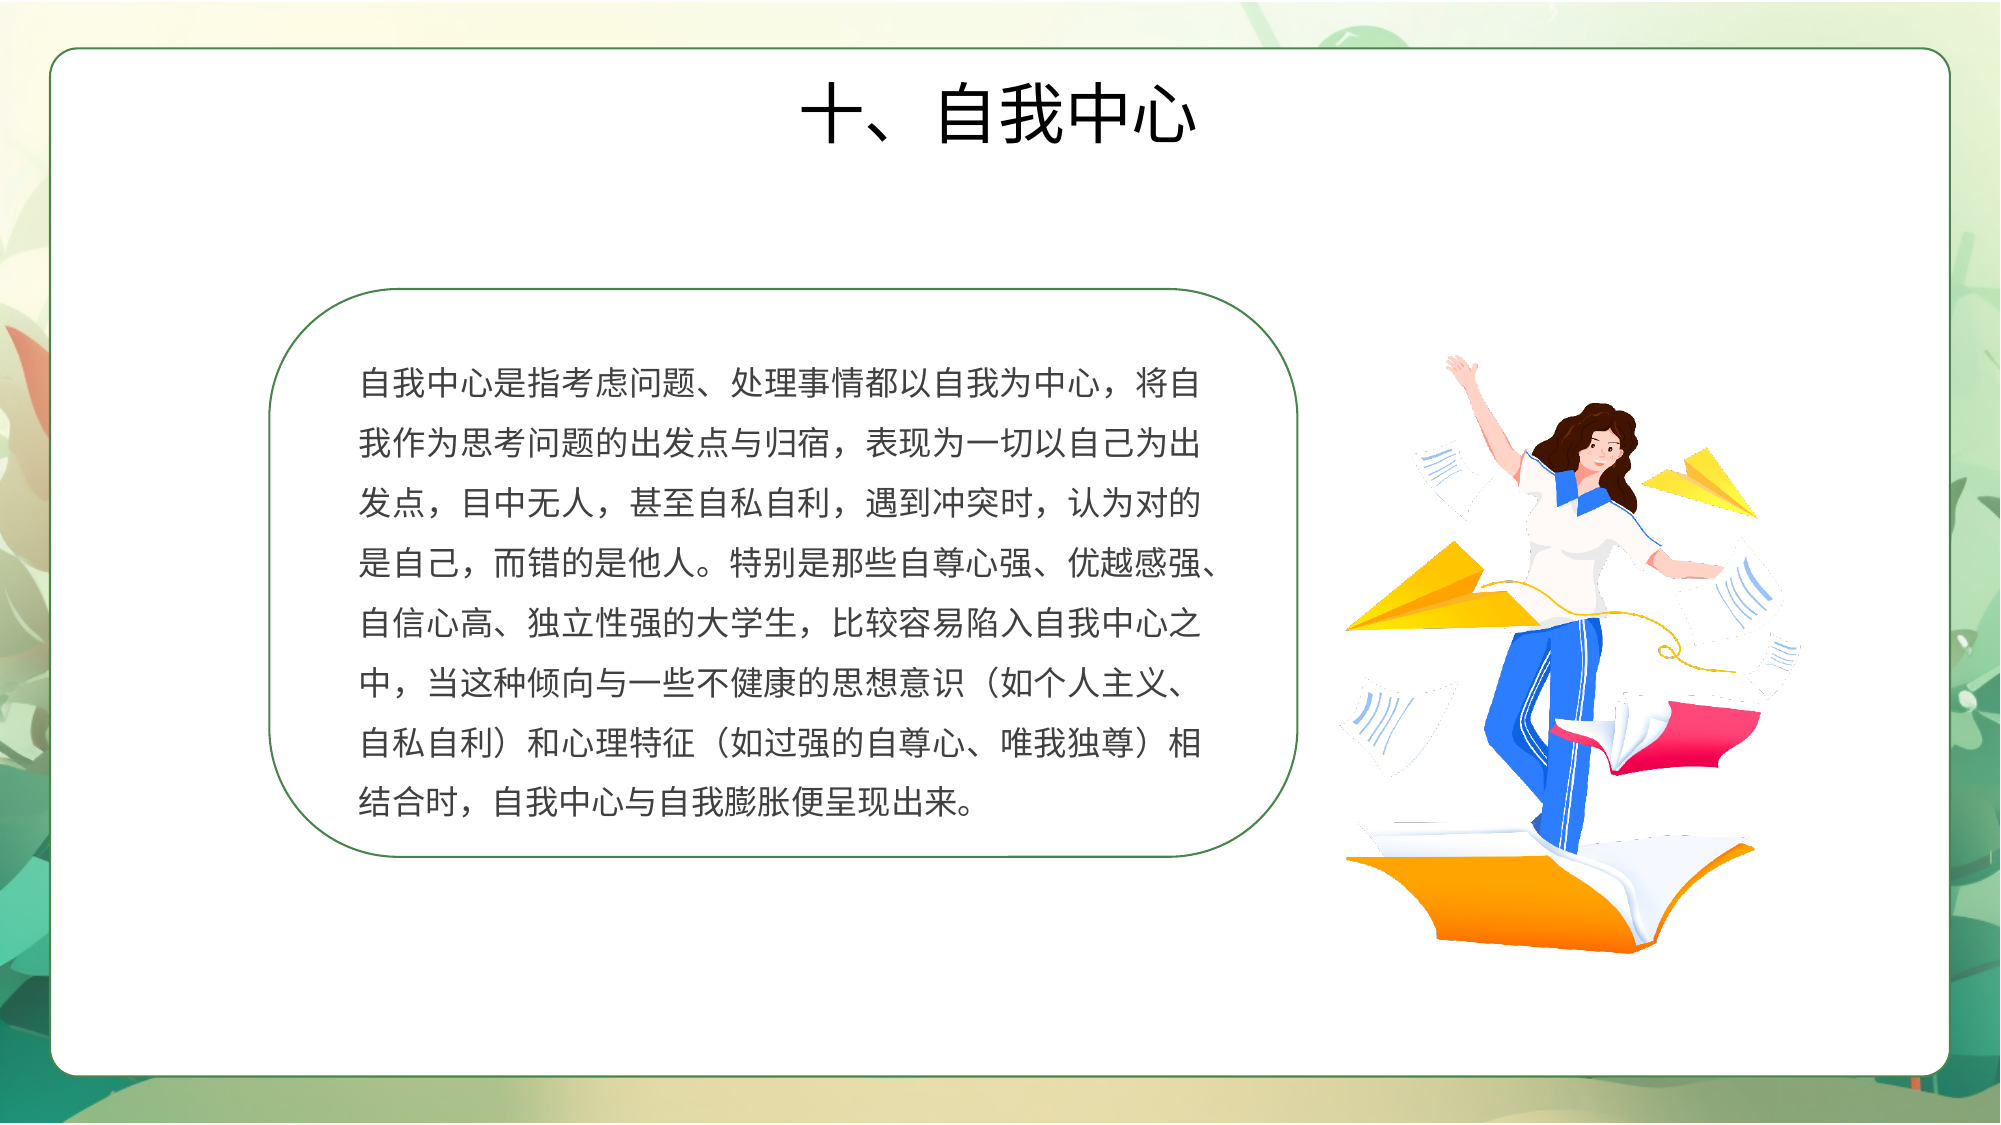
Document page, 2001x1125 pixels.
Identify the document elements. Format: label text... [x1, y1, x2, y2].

picture [0, 2, 2000, 1123]
text_box 十、自我中心 [437, 64, 1561, 160]
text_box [269, 288, 1298, 857]
